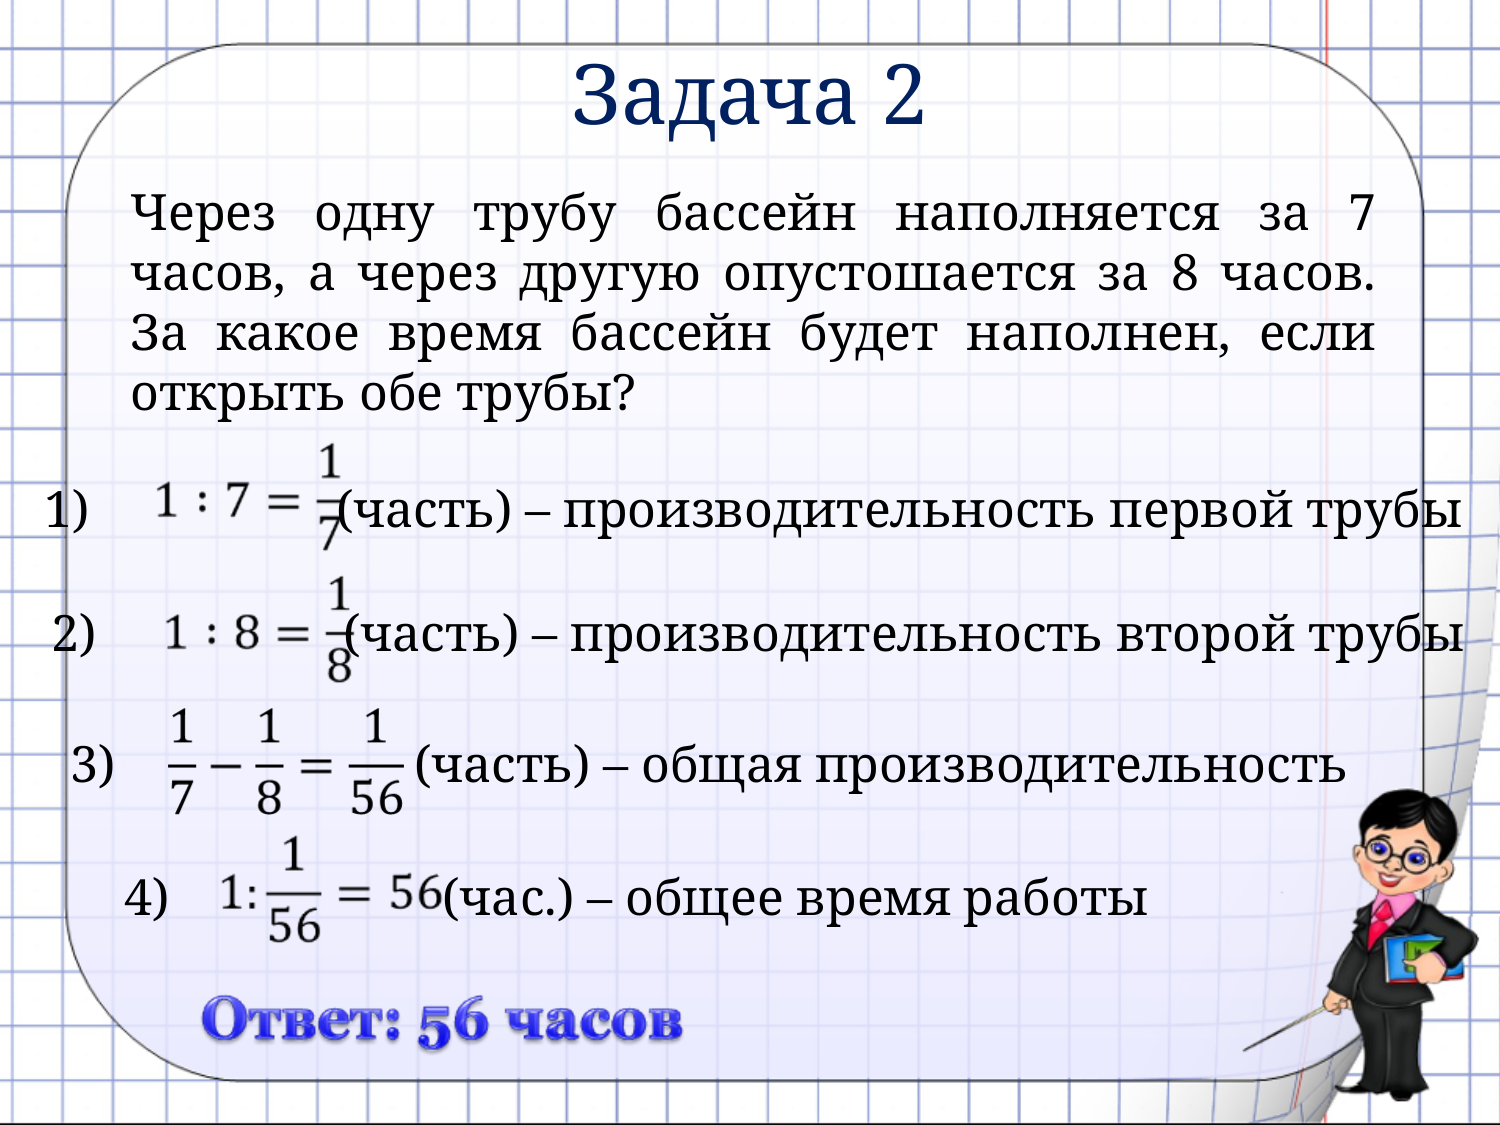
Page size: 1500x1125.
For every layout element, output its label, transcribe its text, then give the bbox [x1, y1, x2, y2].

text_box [81, 562, 1436, 692]
title Задача 2 [75, 44, 1425, 149]
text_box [135, 822, 1139, 952]
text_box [75, 429, 1432, 559]
picture [0, 0, 1500, 1125]
text_box Через одну трубу бассейн наполняется за 7 часов, а через другую опустошается за 8 часов. За какое время бассейн будет наполнен, если открыть обе трубы? [115, 172, 1392, 428]
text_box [84, 693, 1335, 823]
